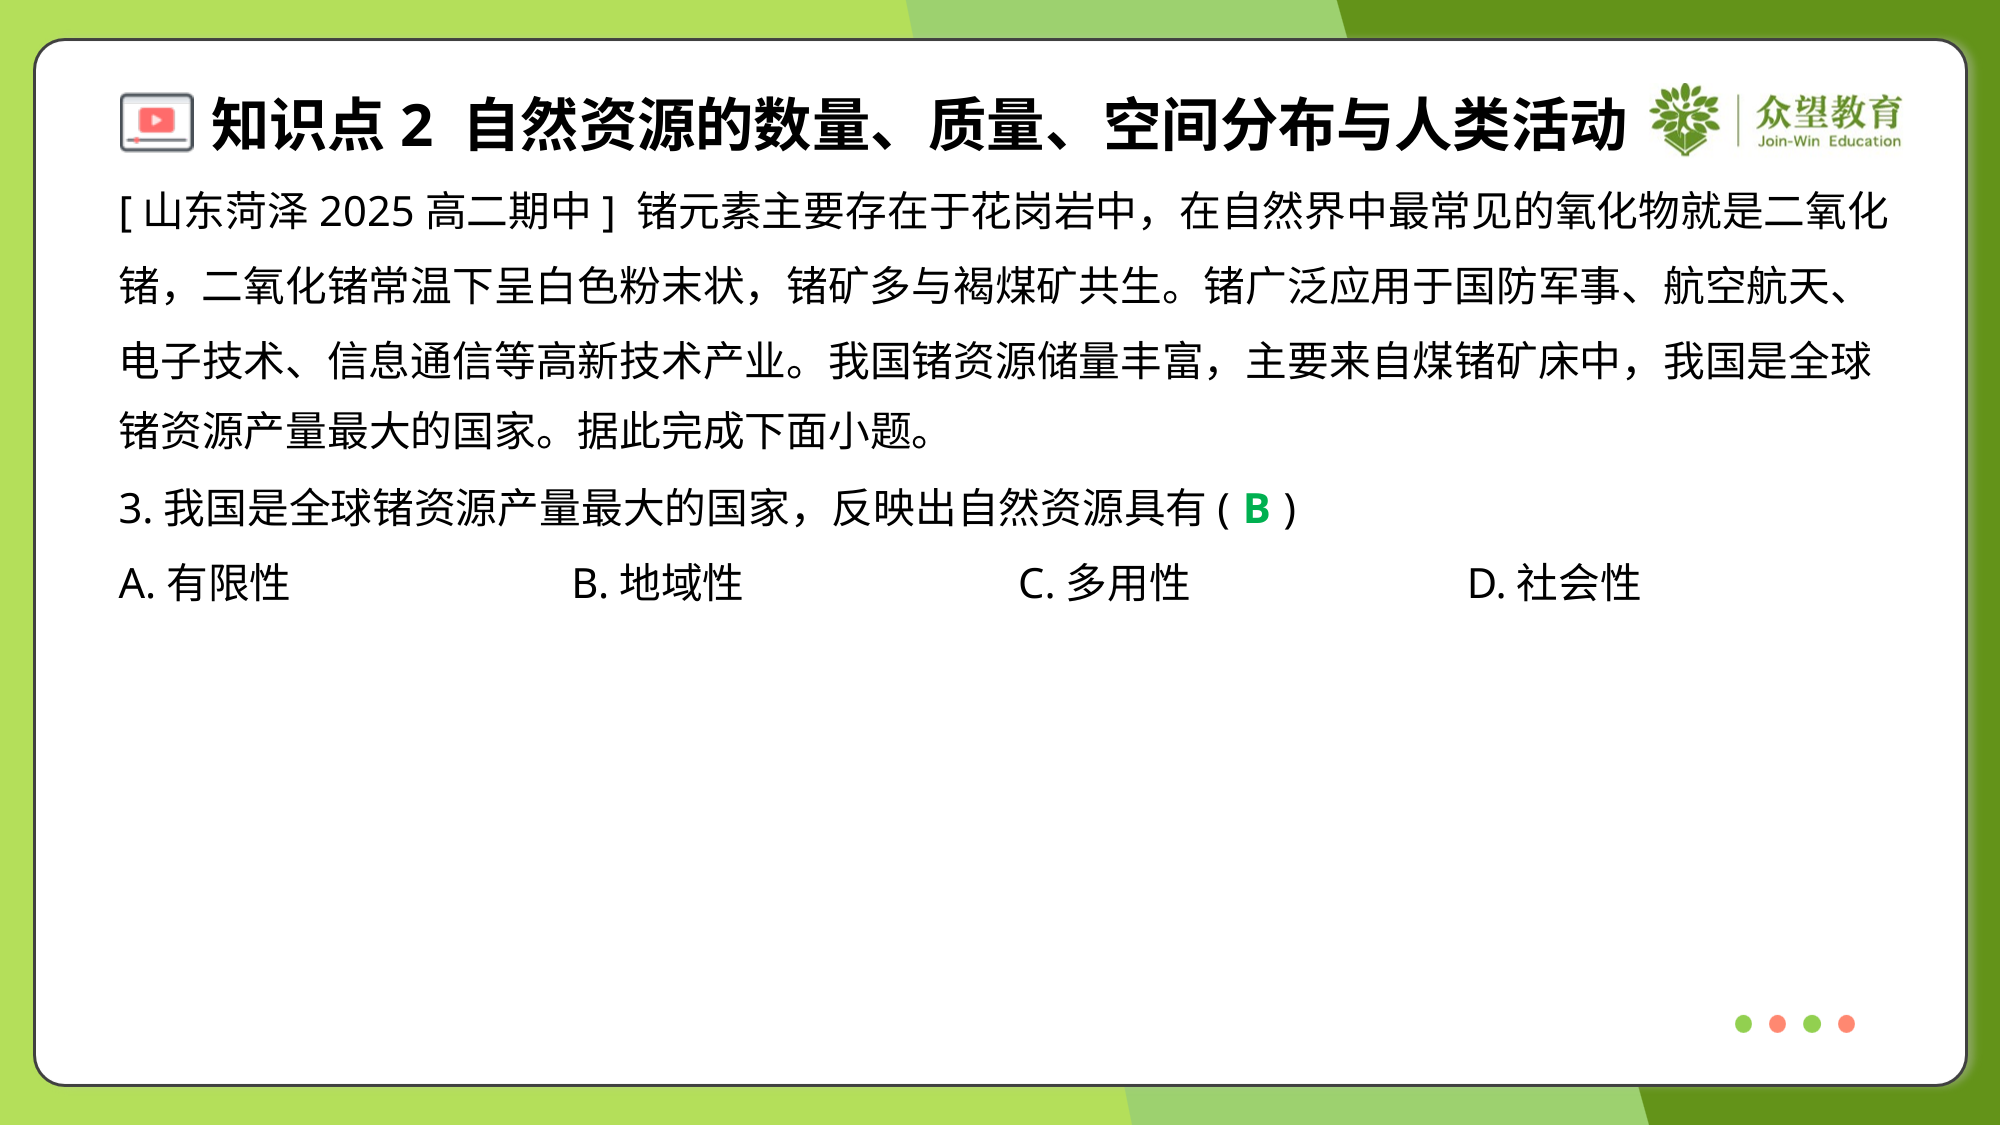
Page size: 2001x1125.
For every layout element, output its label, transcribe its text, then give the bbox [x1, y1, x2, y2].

text_box 3.我国是全球锗资源产量最大的国家，反映出自然资源具有( ) [118, 456, 1227, 523]
text_box A.有限性 B.地域性 C.多用性 D.社会性 [118, 532, 1883, 599]
picture [0, 0, 2000, 1125]
text_box [山东菏泽2025高二期中] 锗元素主要存在于花岗岩中，在自然界中最常见的氧化物就是二氧化 锗，二氧化锗常温下呈白色粉末状，锗矿多与褐煤矿共生。锗广泛应用于国防军事、航空航天、 电子技术、信息通信等高新技术产业。我国锗资源储量丰富，主要来自煤锗矿床中，我国是全球 锗资源产量最大的国家。据此完成下面小题。 [118, 159, 1883, 448]
text_box 3.我国是全球锗资源产量最大的国家，反映出自然资源具有( ) [1287, 456, 1883, 523]
text_box B [1227, 456, 1287, 524]
